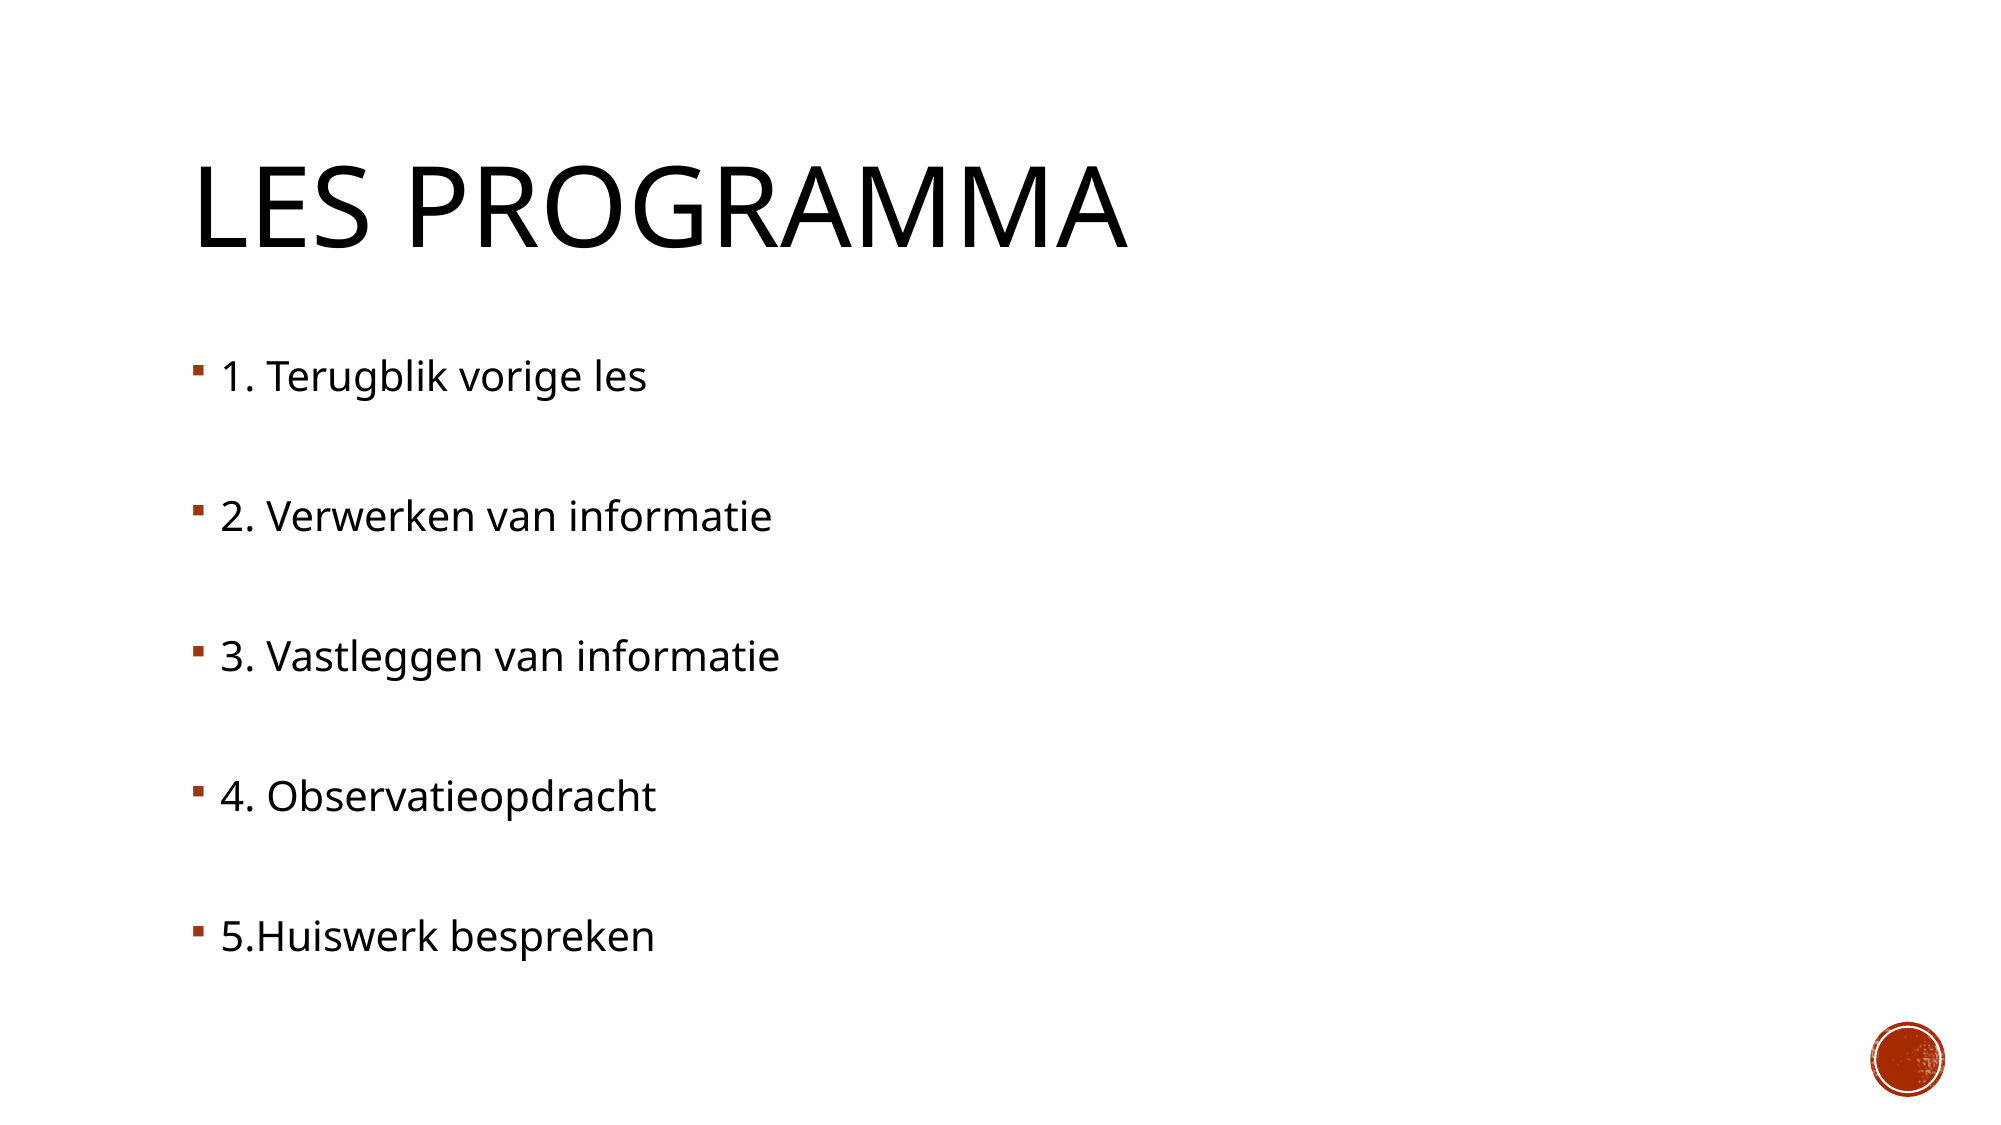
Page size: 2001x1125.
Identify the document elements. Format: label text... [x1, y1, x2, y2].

title Les programma [175, 79, 1826, 344]
list 1. Terugblik vorige les 2. Verwerken van informatie 3. Vastleggen van informatie 4. Observatieopdracht 5.Huiswerk bespreken [175, 348, 1826, 1013]
